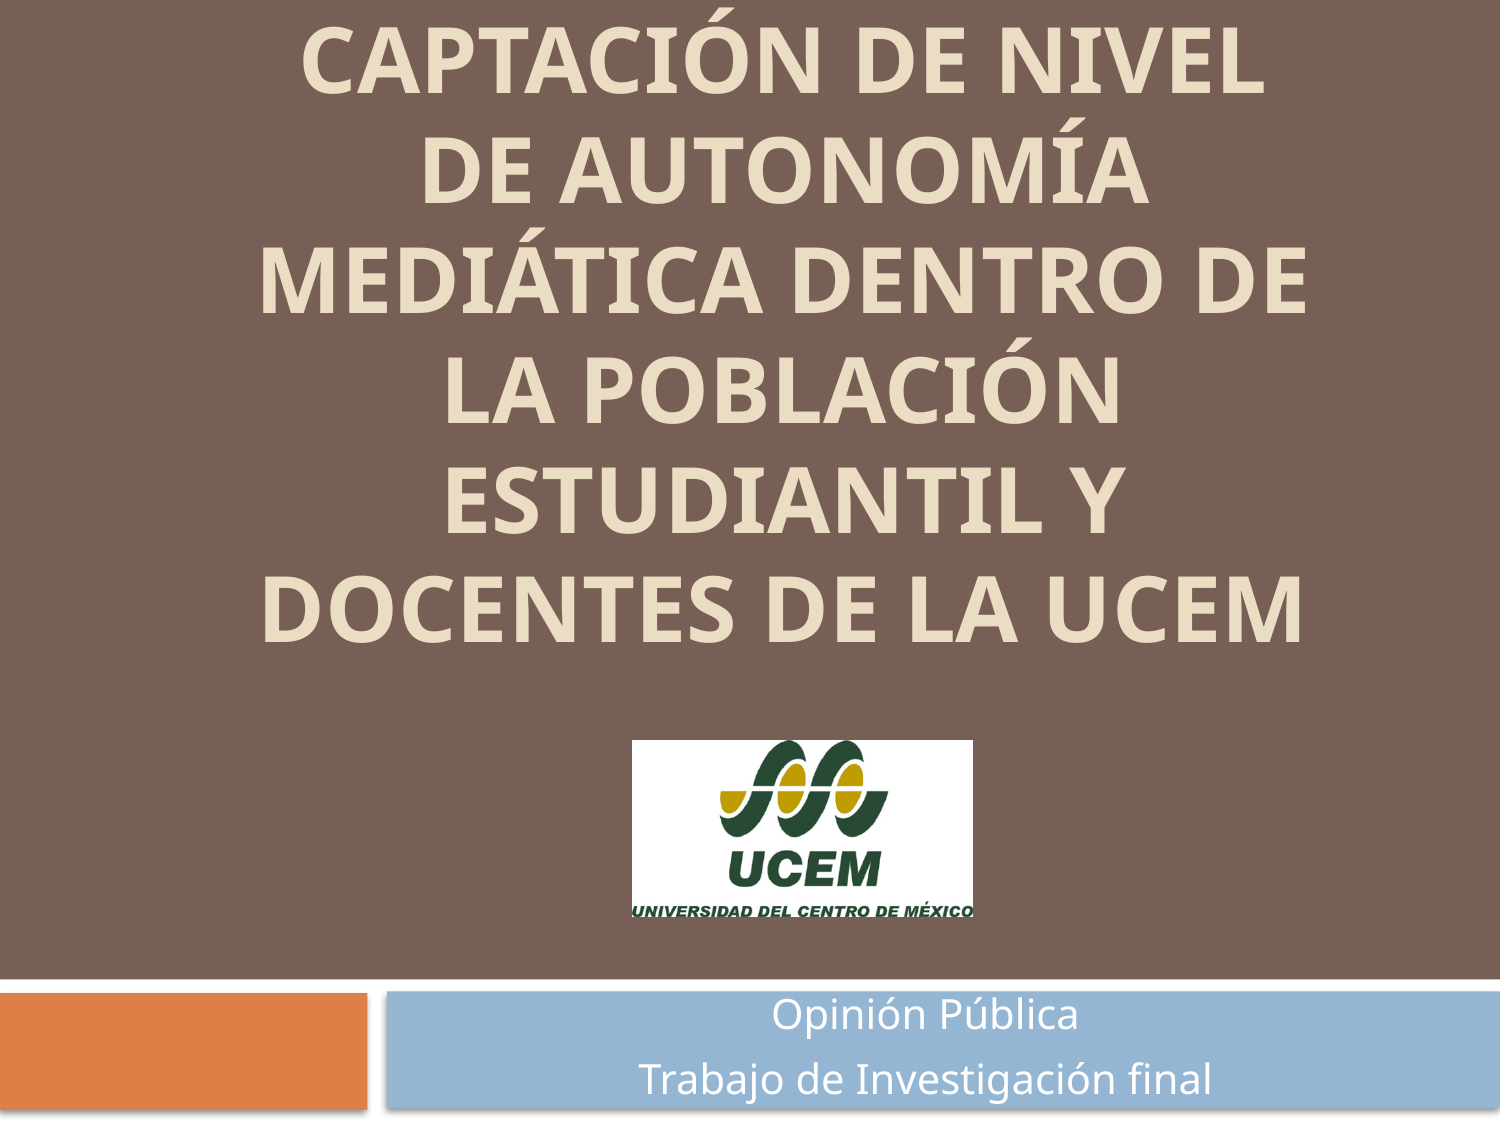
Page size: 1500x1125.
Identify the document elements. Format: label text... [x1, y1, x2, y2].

title Captación de nivel de autonomía mediática dentro de la población estudiantil y docentes de la ucem [222, 468, 1345, 669]
picture [632, 739, 973, 918]
subtitle Opinión Pública Trabajo de Investigación final [386, 1007, 1465, 1083]
